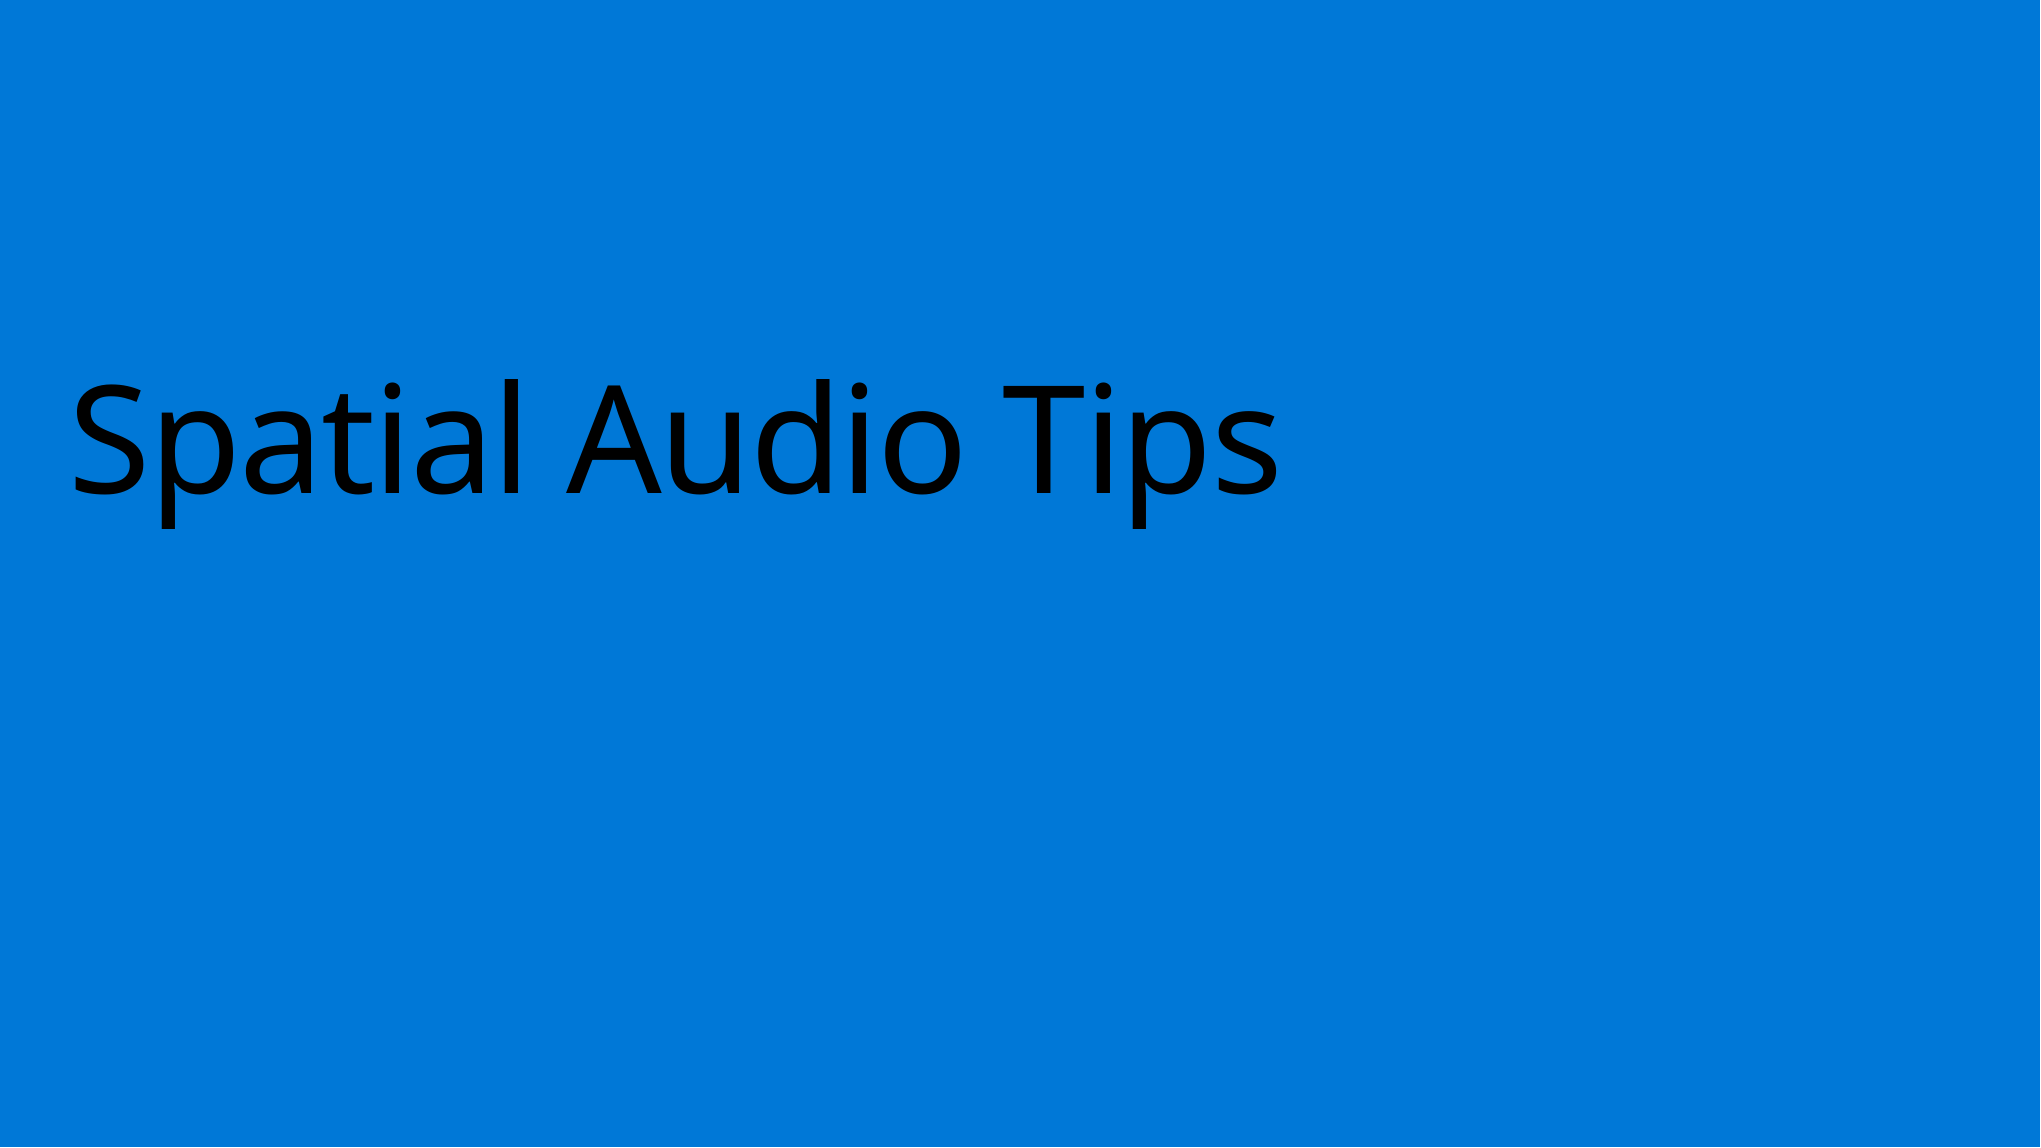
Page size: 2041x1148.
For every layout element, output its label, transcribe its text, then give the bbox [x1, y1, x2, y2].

title Spatial Audio Tips [45, 348, 1996, 543]
